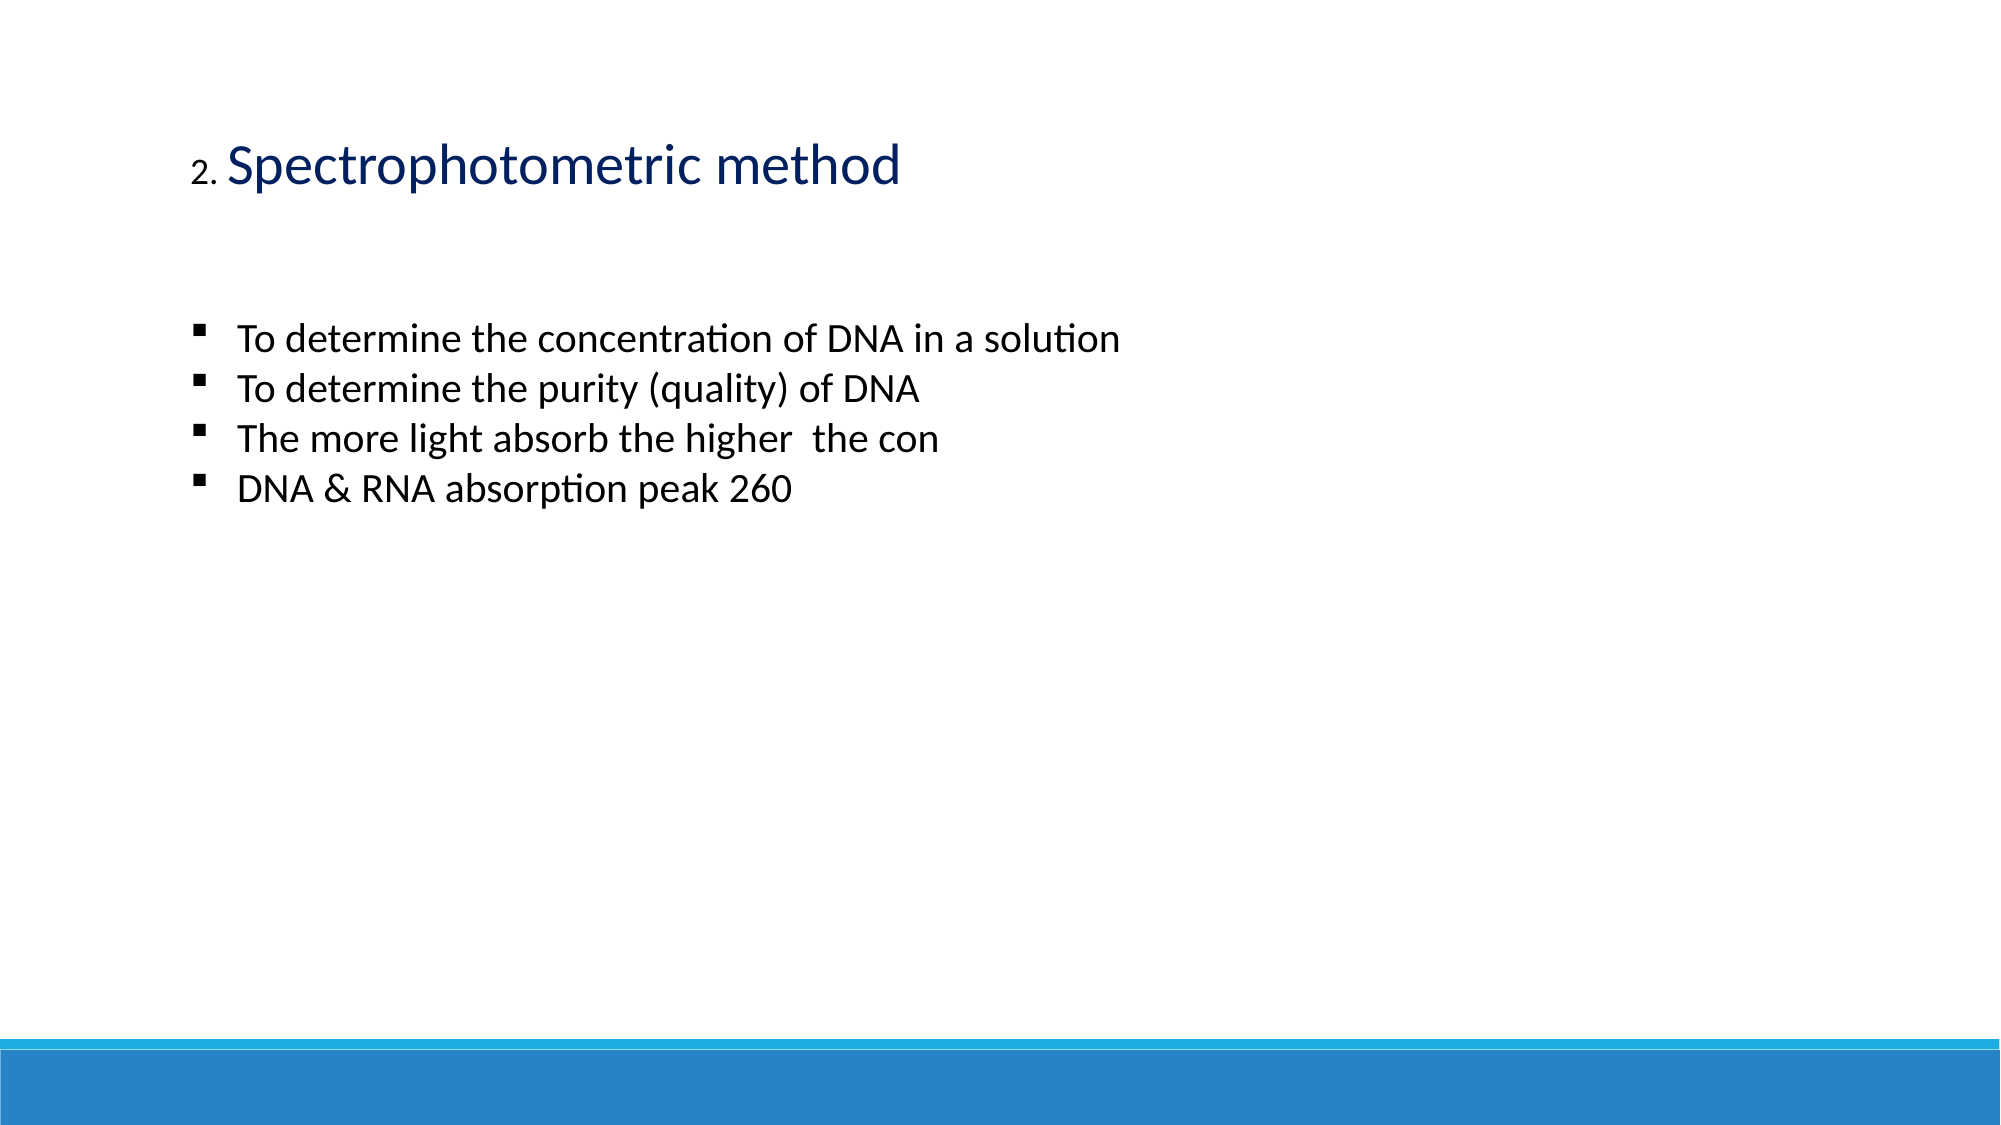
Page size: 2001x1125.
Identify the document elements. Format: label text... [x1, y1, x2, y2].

text_box 2. Spectrophotometric method To determine the concentration of DNA in a solution To determine the purity (quality) of DNA The more light absorb the higher the con DNA & RNA absorption peak 260 [175, 118, 1854, 564]
